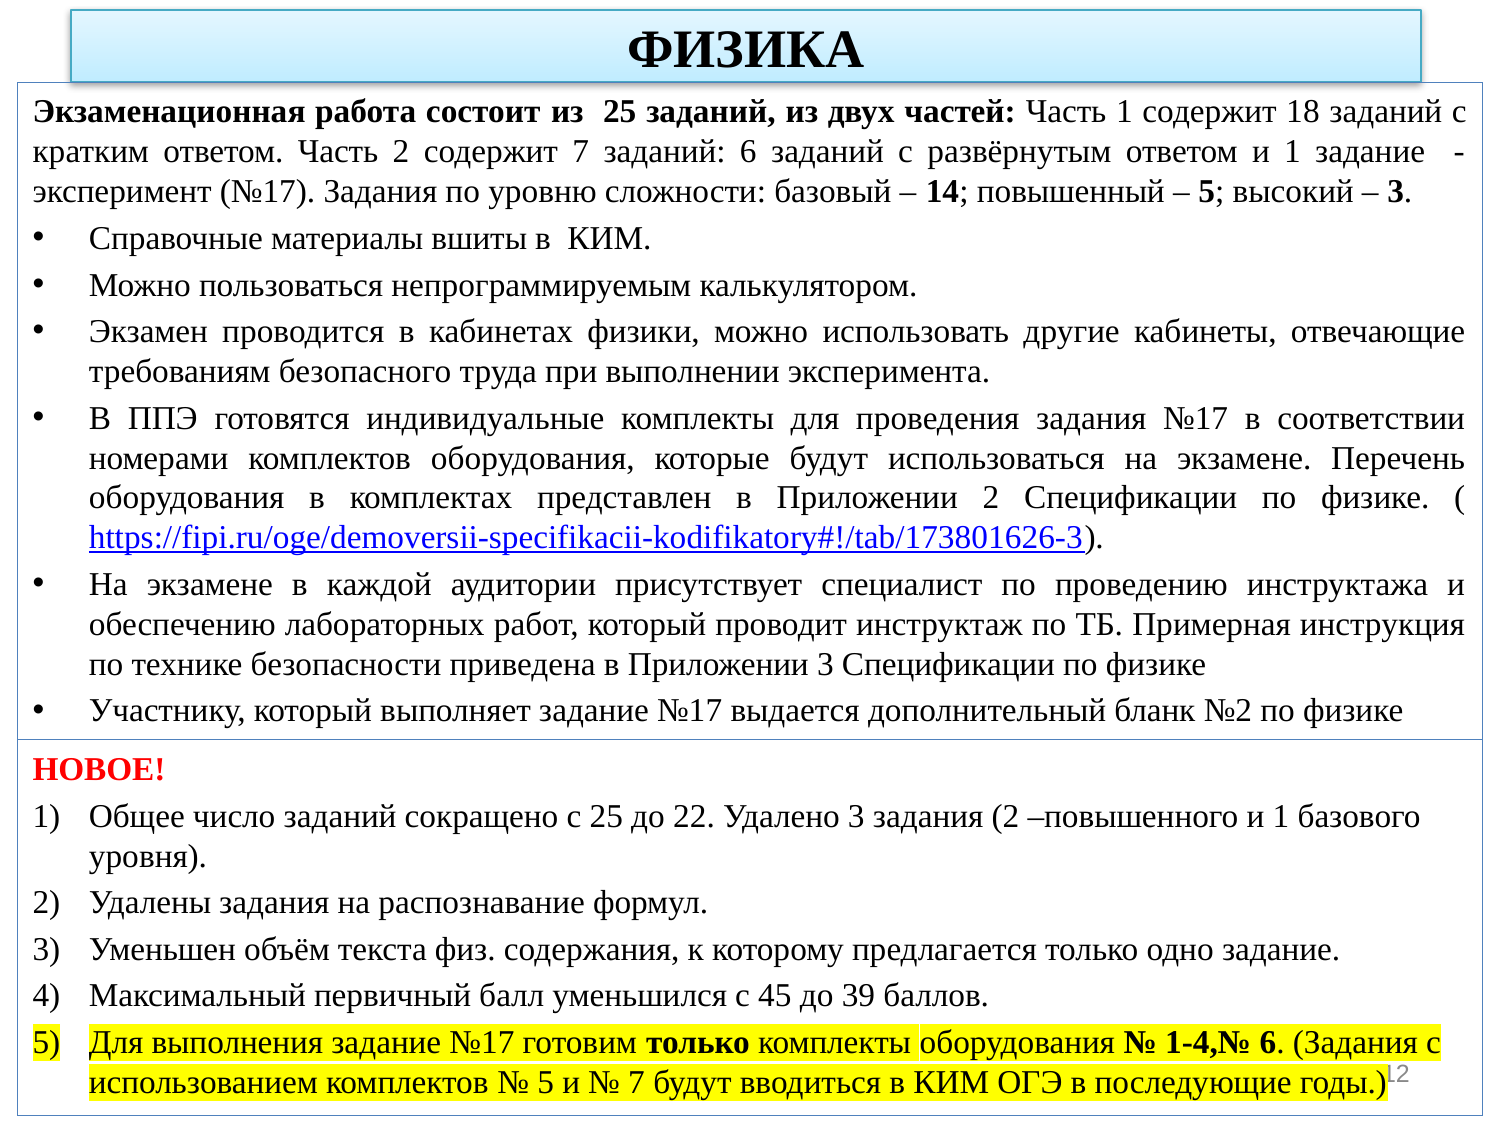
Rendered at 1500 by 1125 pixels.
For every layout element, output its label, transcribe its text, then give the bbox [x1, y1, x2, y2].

text_box Экзаменационная работа состоит из 25 заданий, из двух частей: Часть 1 содержит 18 заданий с кратким ответом. Часть 2 содержит 7 заданий: 6 заданий с развёрнутым ответом и 1 задание - эксперимент (№17). Задания по уровню сложности: базовый – 14; повышенный – 5; высокий – 3. Справочные материалы вшиты в КИМ. Можно пользоваться непрограммируемым калькулятором. Экзамен проводится в кабинетах физики, можно использовать другие кабинеты, отвечающие требованиям безопасного труда при выполнении эксперимента. В ППЭ готовятся индивидуальные комплекты для проведения задания №17 в соответствии номерами комплектов оборудования, которые будут использоваться на экзамене. Перечень оборудования в комплектах представлен в Приложении 2 Спецификации по физике. (https://fipi.ru/oge/demoversii-specifikacii-kodifikatory#!/tab/173801626-3). На экзамене в каждой аудитории присутствует специалист по проведению инструктажа и обеспечению лабораторных работ, который проводит инструктаж по ТБ. Примерная инструкция по технике безопасности приведена в Приложении 3 Спецификации по физике Участнику, который выполняет задание №17 выдается дополнительный бланк №2 по физике [17, 82, 1483, 740]
list НОВОЕ! Общее число заданий сокращено с 25 до 22. Удалено 3 задания (2 –повышенного и 1 базового уровня). Удалены задания на распознавание формул. Уменьшен объём текста физ. содержания, к которому предлагается только одно задание. Максимальный первичный балл уменьшился с 45 до 39 баллов. Для выполнения задание №17 готовим только комплекты оборудования № 1-4,№ 6. (Задания с использованием комплектов № 5 и № 7 будут вводиться в КИМ ОГЭ в последующие годы.) [17, 740, 1483, 1116]
text_box ФИЗИКА [70, 9, 1422, 82]
